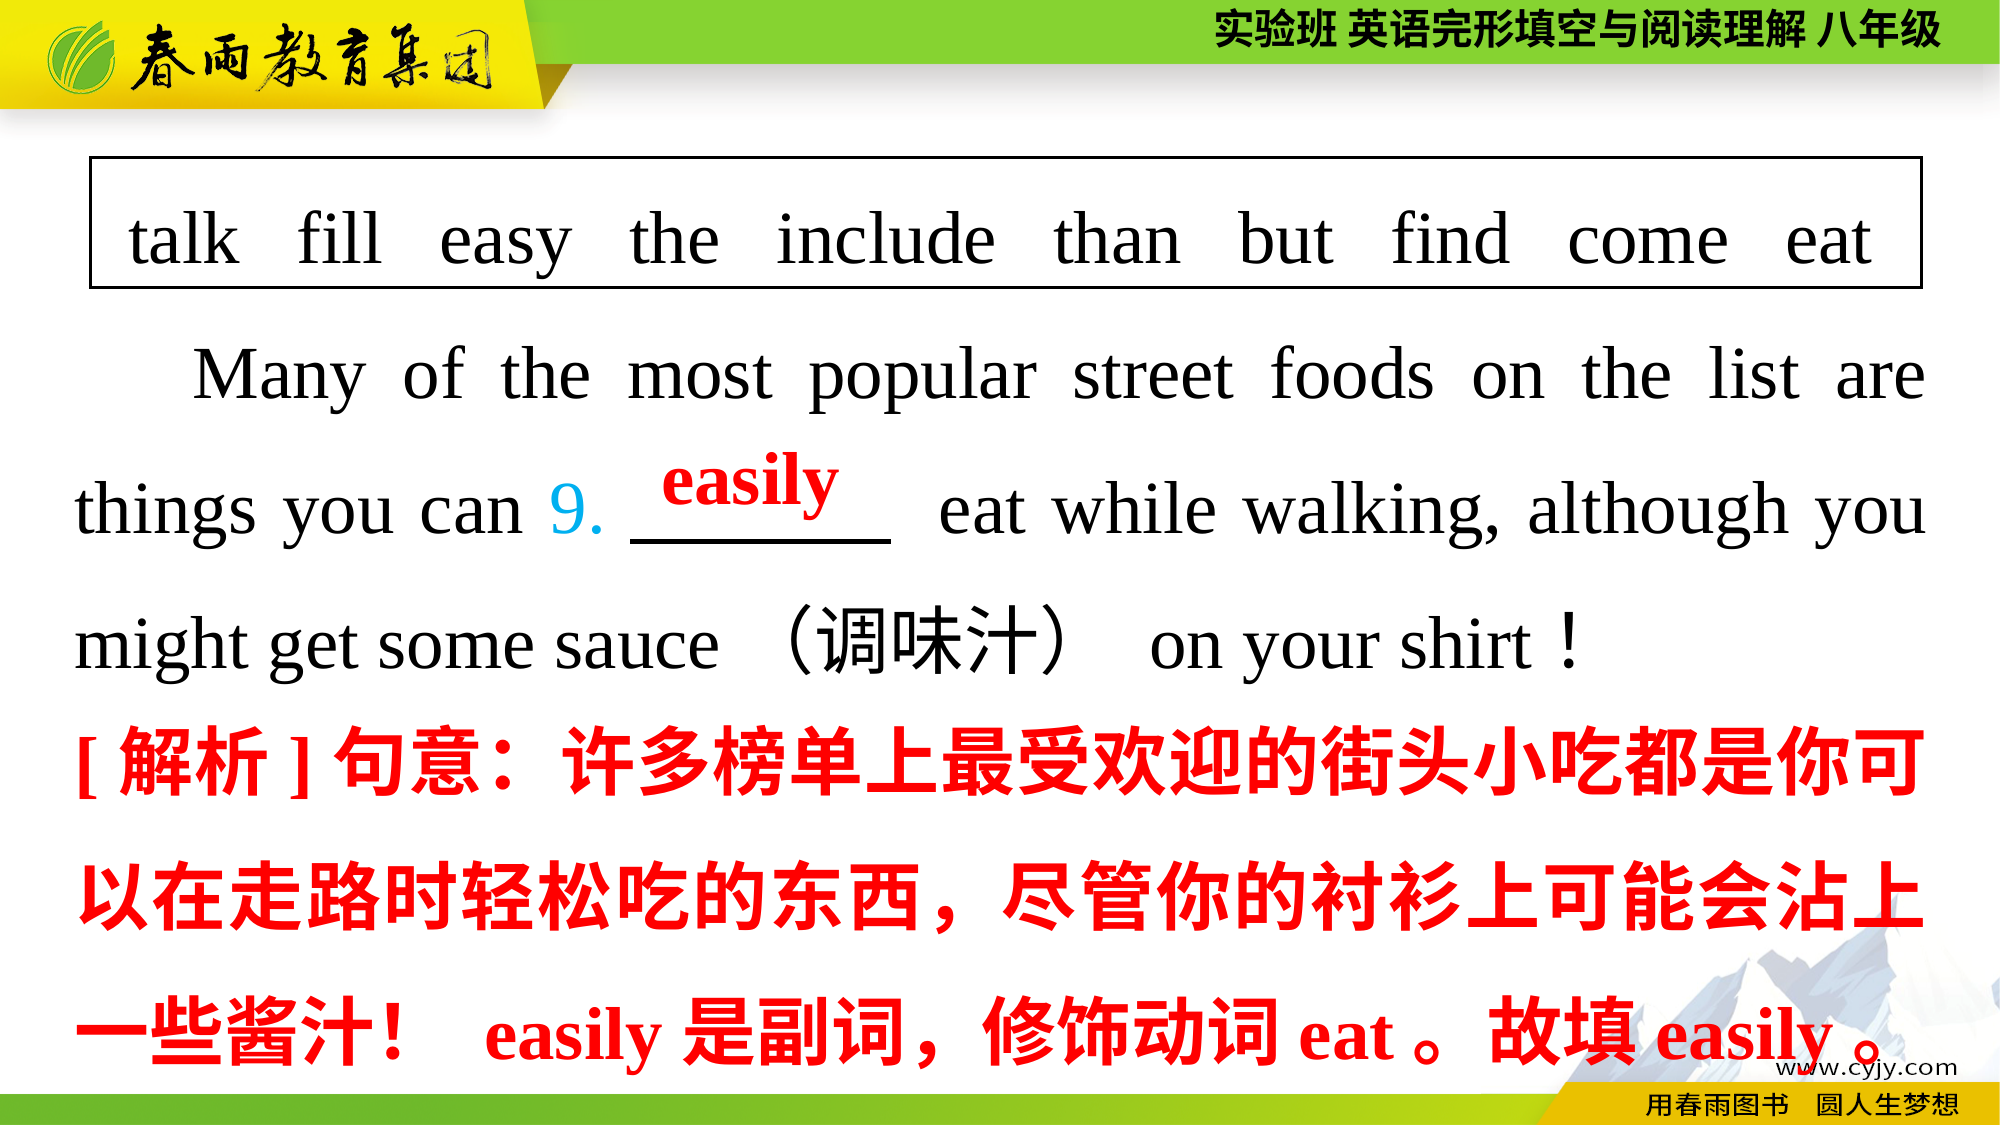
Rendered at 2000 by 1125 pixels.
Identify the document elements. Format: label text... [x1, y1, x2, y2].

text_box easily [646, 421, 855, 527]
picture [0, 0, 2000, 1125]
text_box [解析]句意：许多榜单上最受欢迎的街头小吃都是你可以在走路时轻松吃的东西，尽管你的衬衫上可能会沾上一些酱汁！ easily是副词，修饰动词eat。故填easily。 [59, 661, 1944, 1082]
text_box [90, 157, 1922, 288]
list talk fill easy the include than but find come eat Many of the most popular street foods on the list are things you can 9. eat while walking, although you might get some sauce（调味汁） on your shirt！ [59, 135, 1944, 661]
